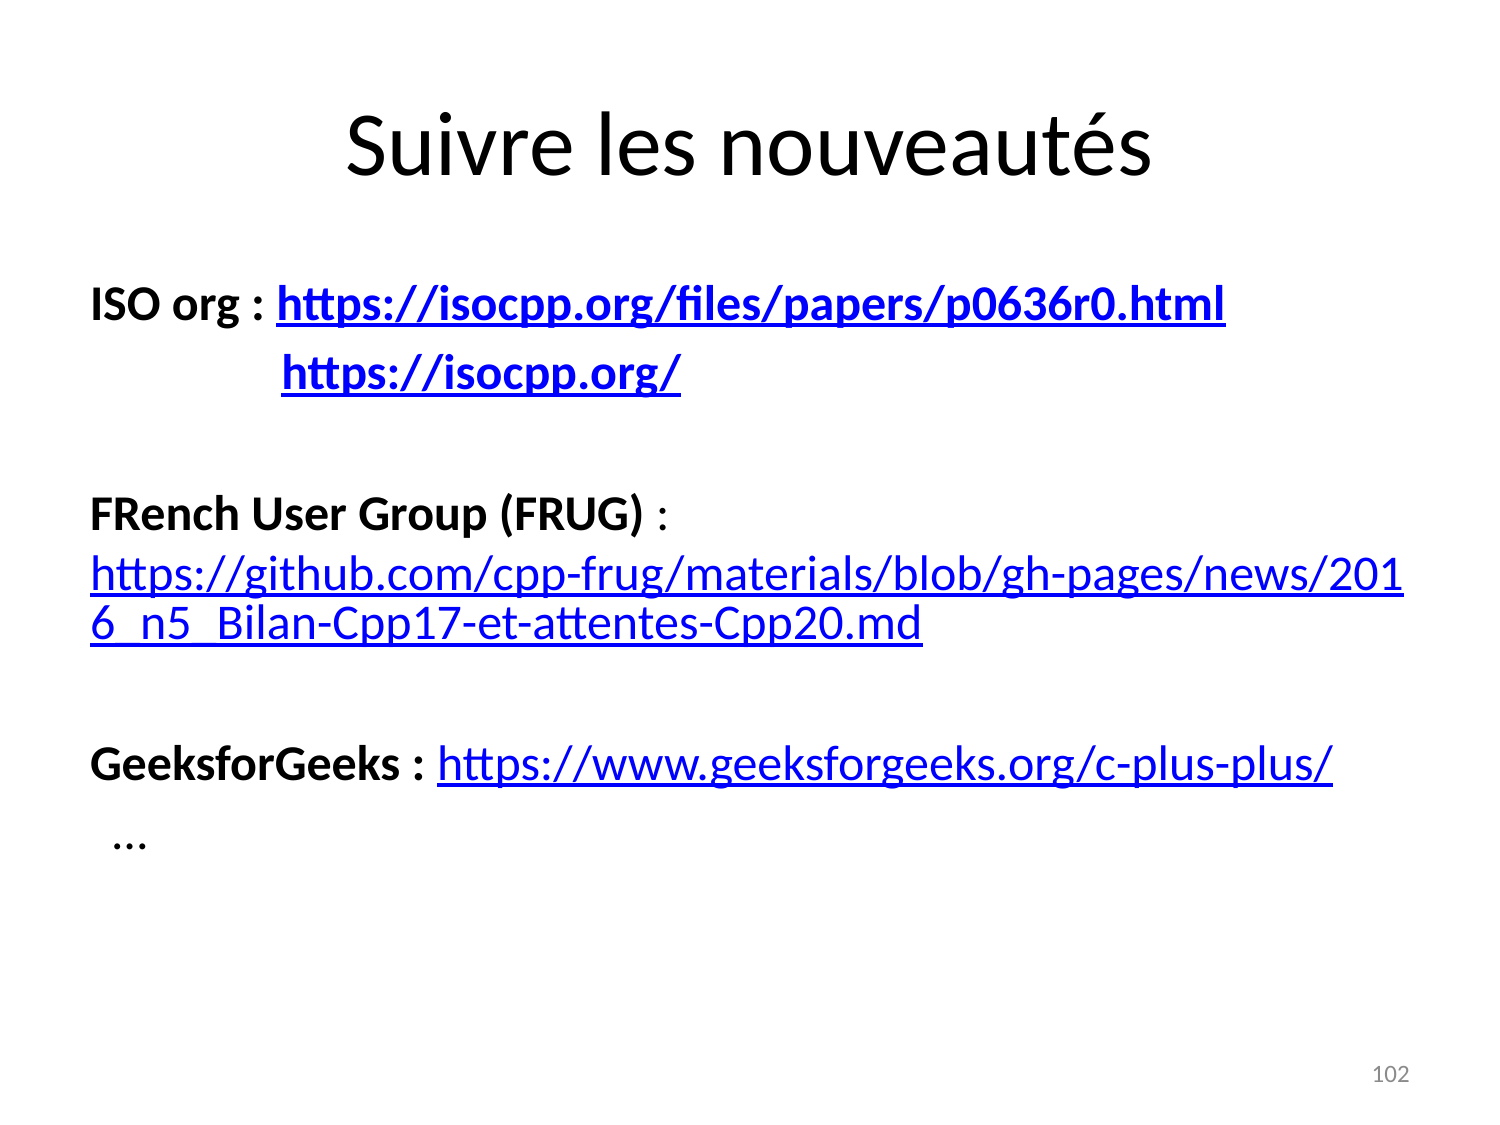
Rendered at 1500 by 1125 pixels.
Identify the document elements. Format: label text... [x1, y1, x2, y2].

slide_number 102 [1074, 1042, 1425, 1103]
list ISO org : https://isocpp.org/files/papers/p0636r0.html https://isocpp.org/ FRench User Group (FRUG) : https://github.com/cpp-frug/materials/blob/gh-pages/news/2016_n5_Bilan-Cpp17-et-attentes-Cpp20.md GeeksforGeeks : https://www.geeksforgeeks.org/c-plus-plus/ … [75, 262, 1425, 1005]
title Suivre les nouveautés [75, 45, 1425, 233]
